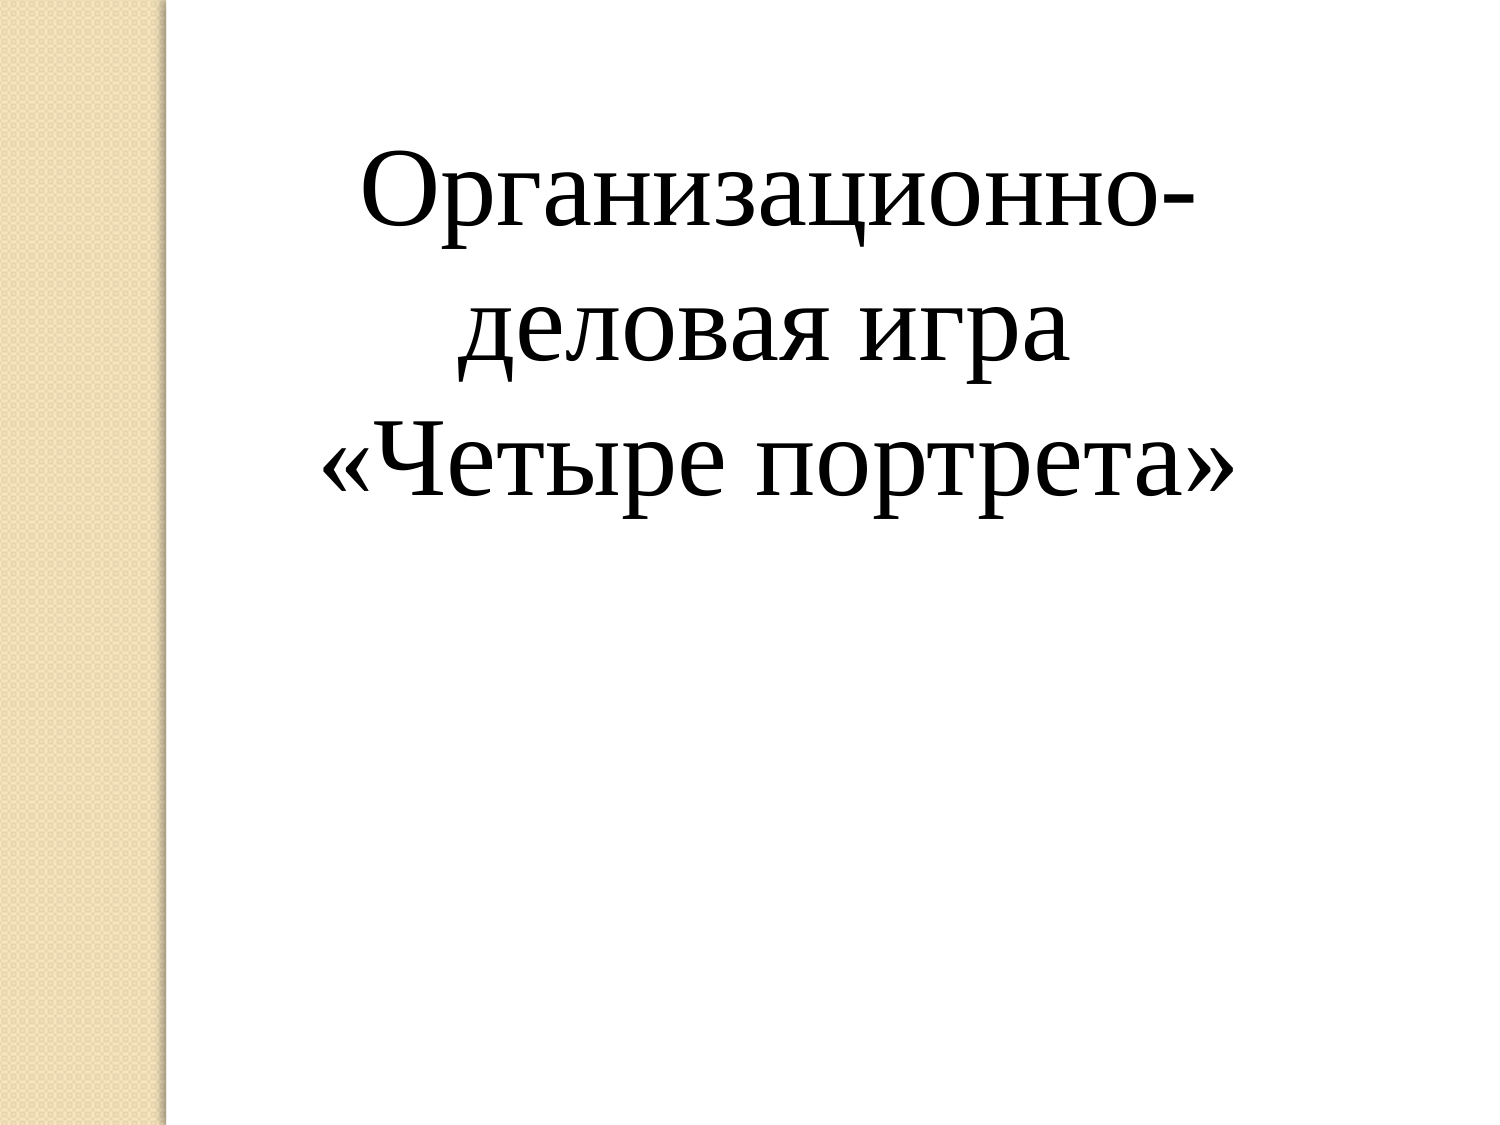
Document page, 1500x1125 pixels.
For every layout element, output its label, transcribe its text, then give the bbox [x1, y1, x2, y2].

text_box Организационно-деловая игра «Четыре портрета» [234, 105, 1325, 526]
